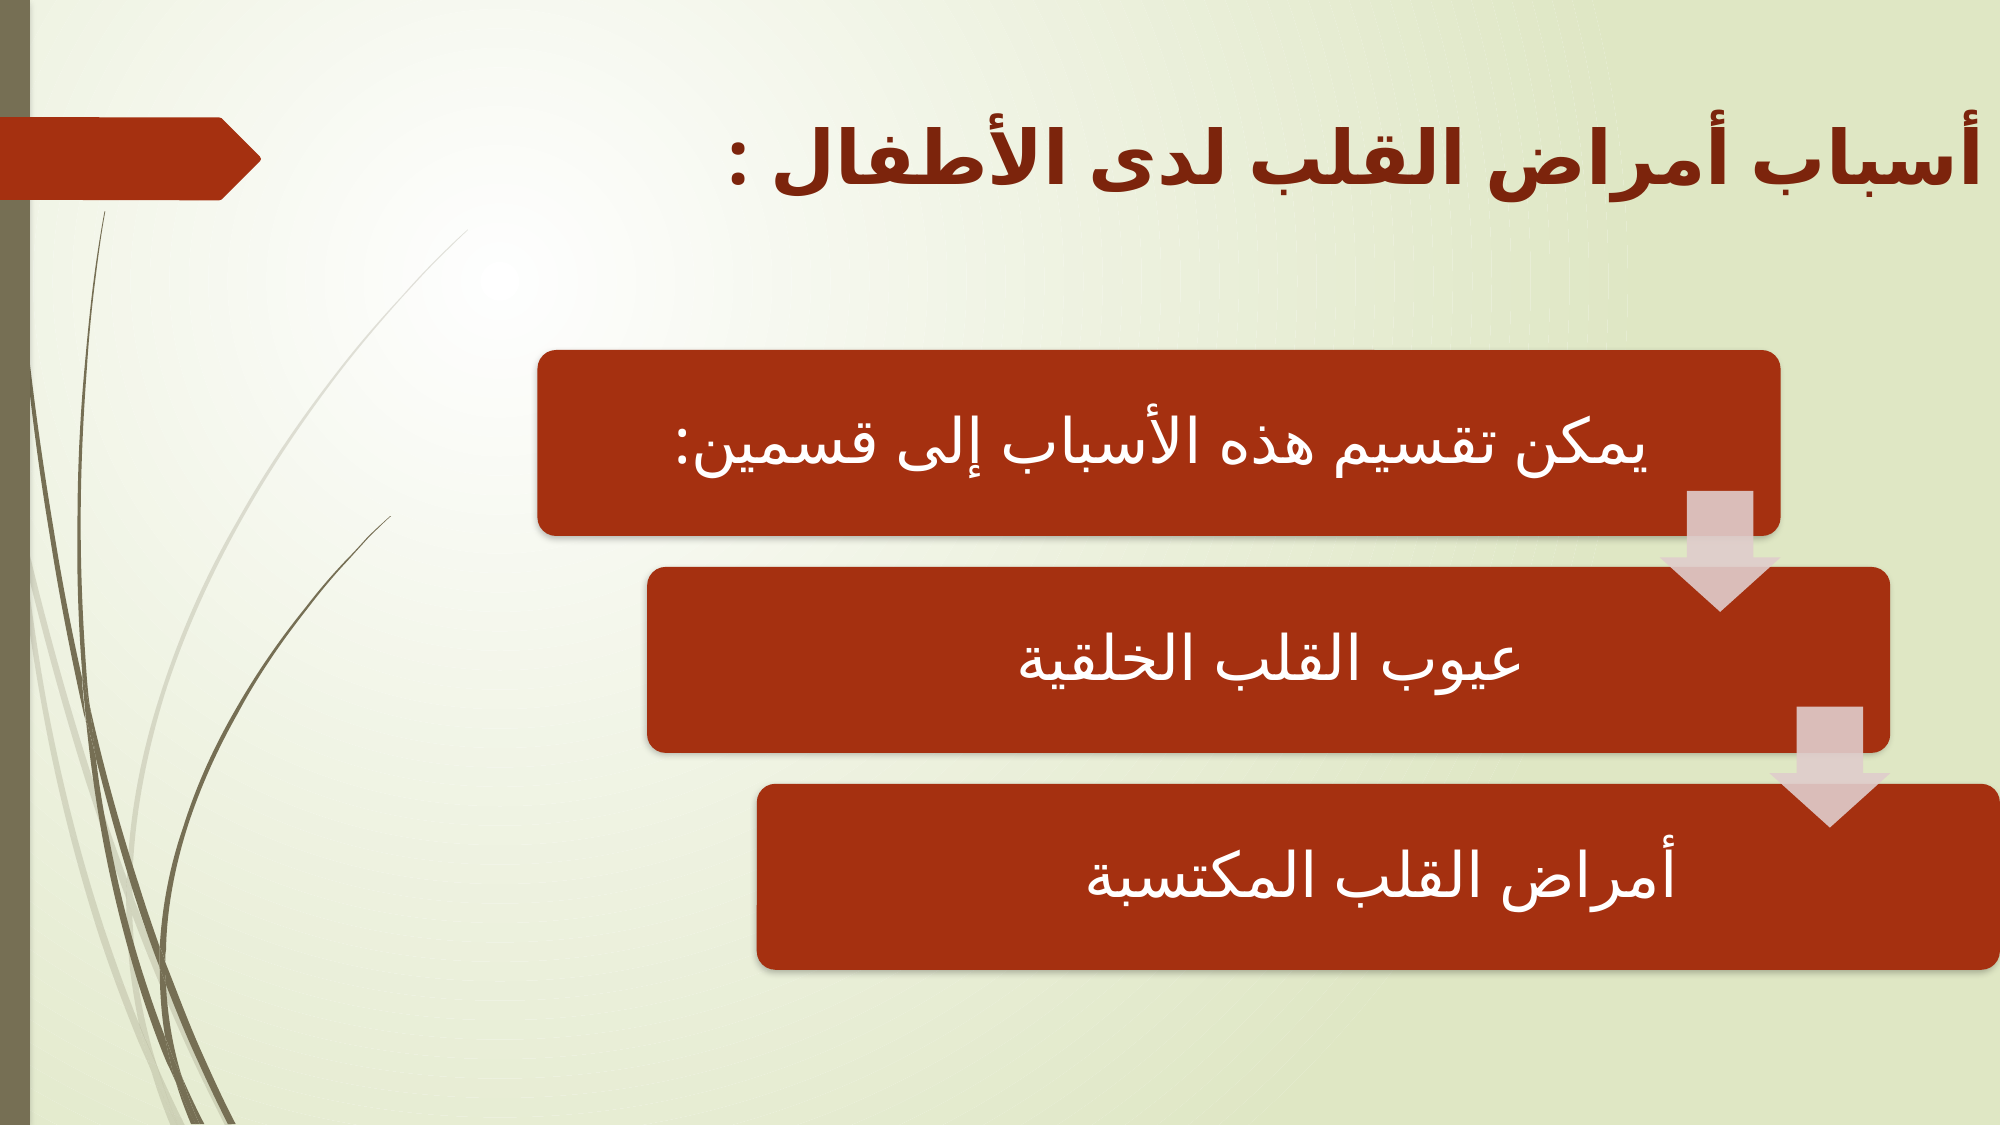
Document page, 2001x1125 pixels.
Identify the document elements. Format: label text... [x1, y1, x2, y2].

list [537, 349, 2000, 971]
title أسباب أمراض القلب لدى الأطفال : [537, 102, 2000, 313]
